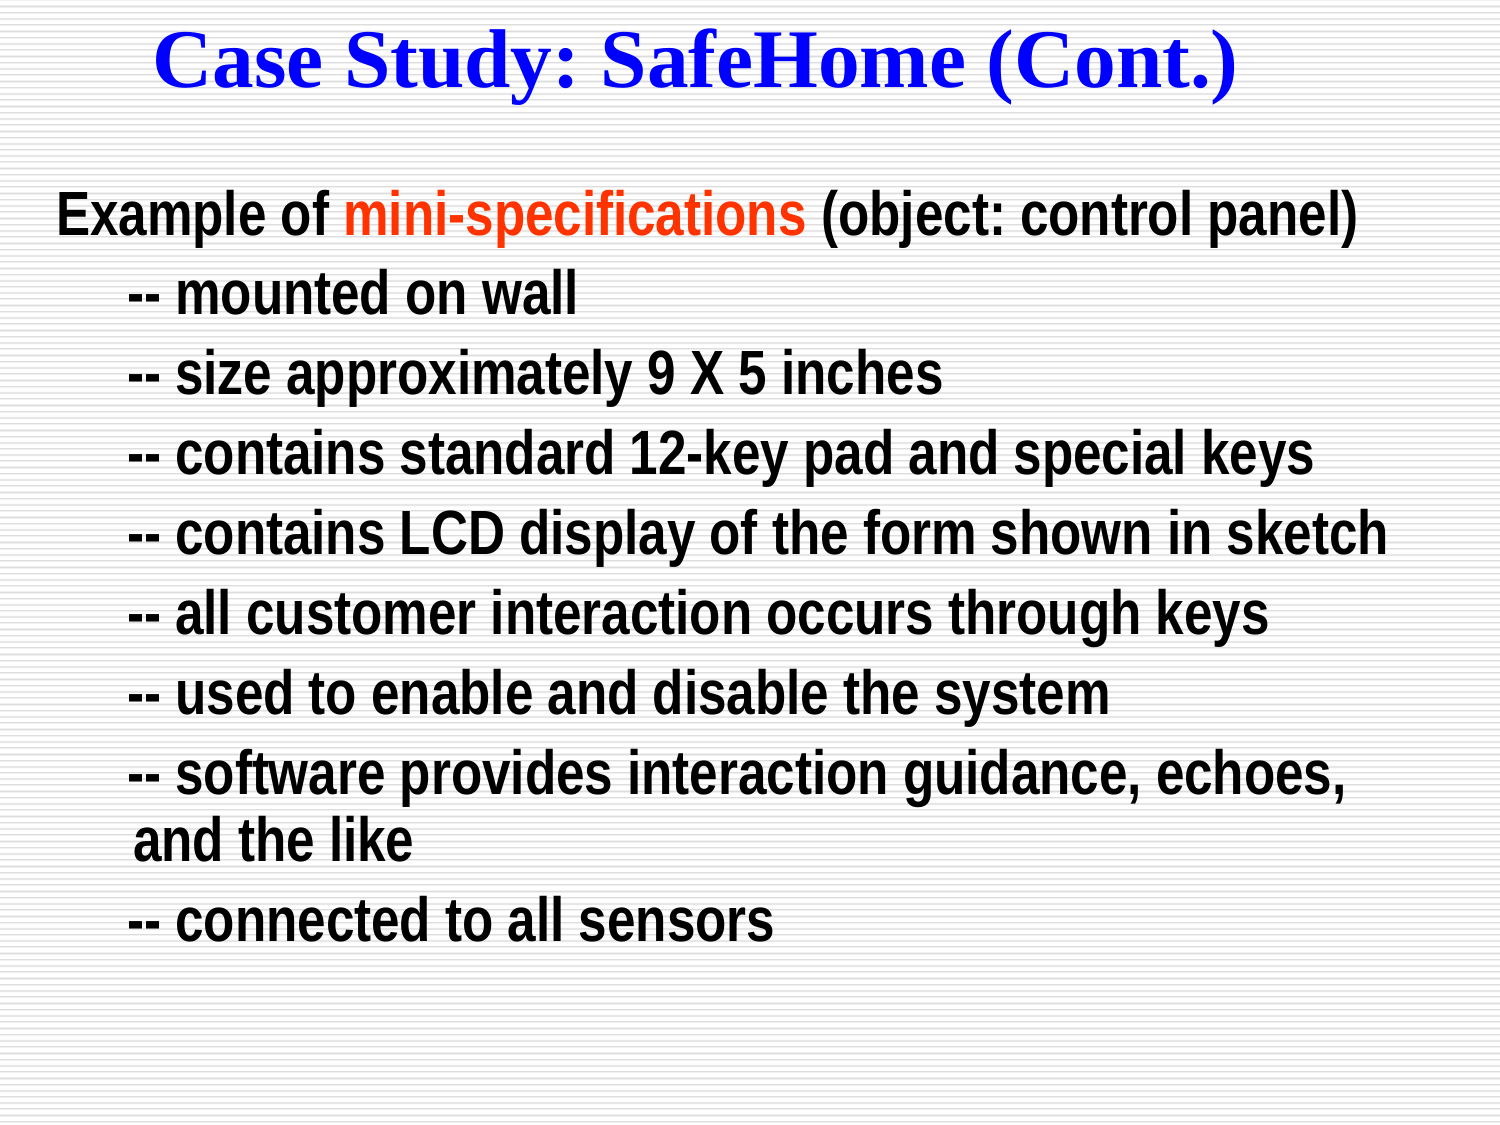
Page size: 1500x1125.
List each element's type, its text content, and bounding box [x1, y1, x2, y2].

picture [0, 0, 1500, 1125]
text_box Case Study: SafeHome (Cont.) [142, 0, 1251, 109]
text_box Example of mini-specifications (object: control panel) -- mounted on wall -- size approximately 9 X 5 inches -- contains standard 12-key pad and special keys -- contains LCD display of the form shown in sketch -- all customer interaction occurs through keys -- used to enable and disable the system -- software provides interaction guidance, echoes, and the like -- connected to all sensors [41, 143, 1430, 1125]
